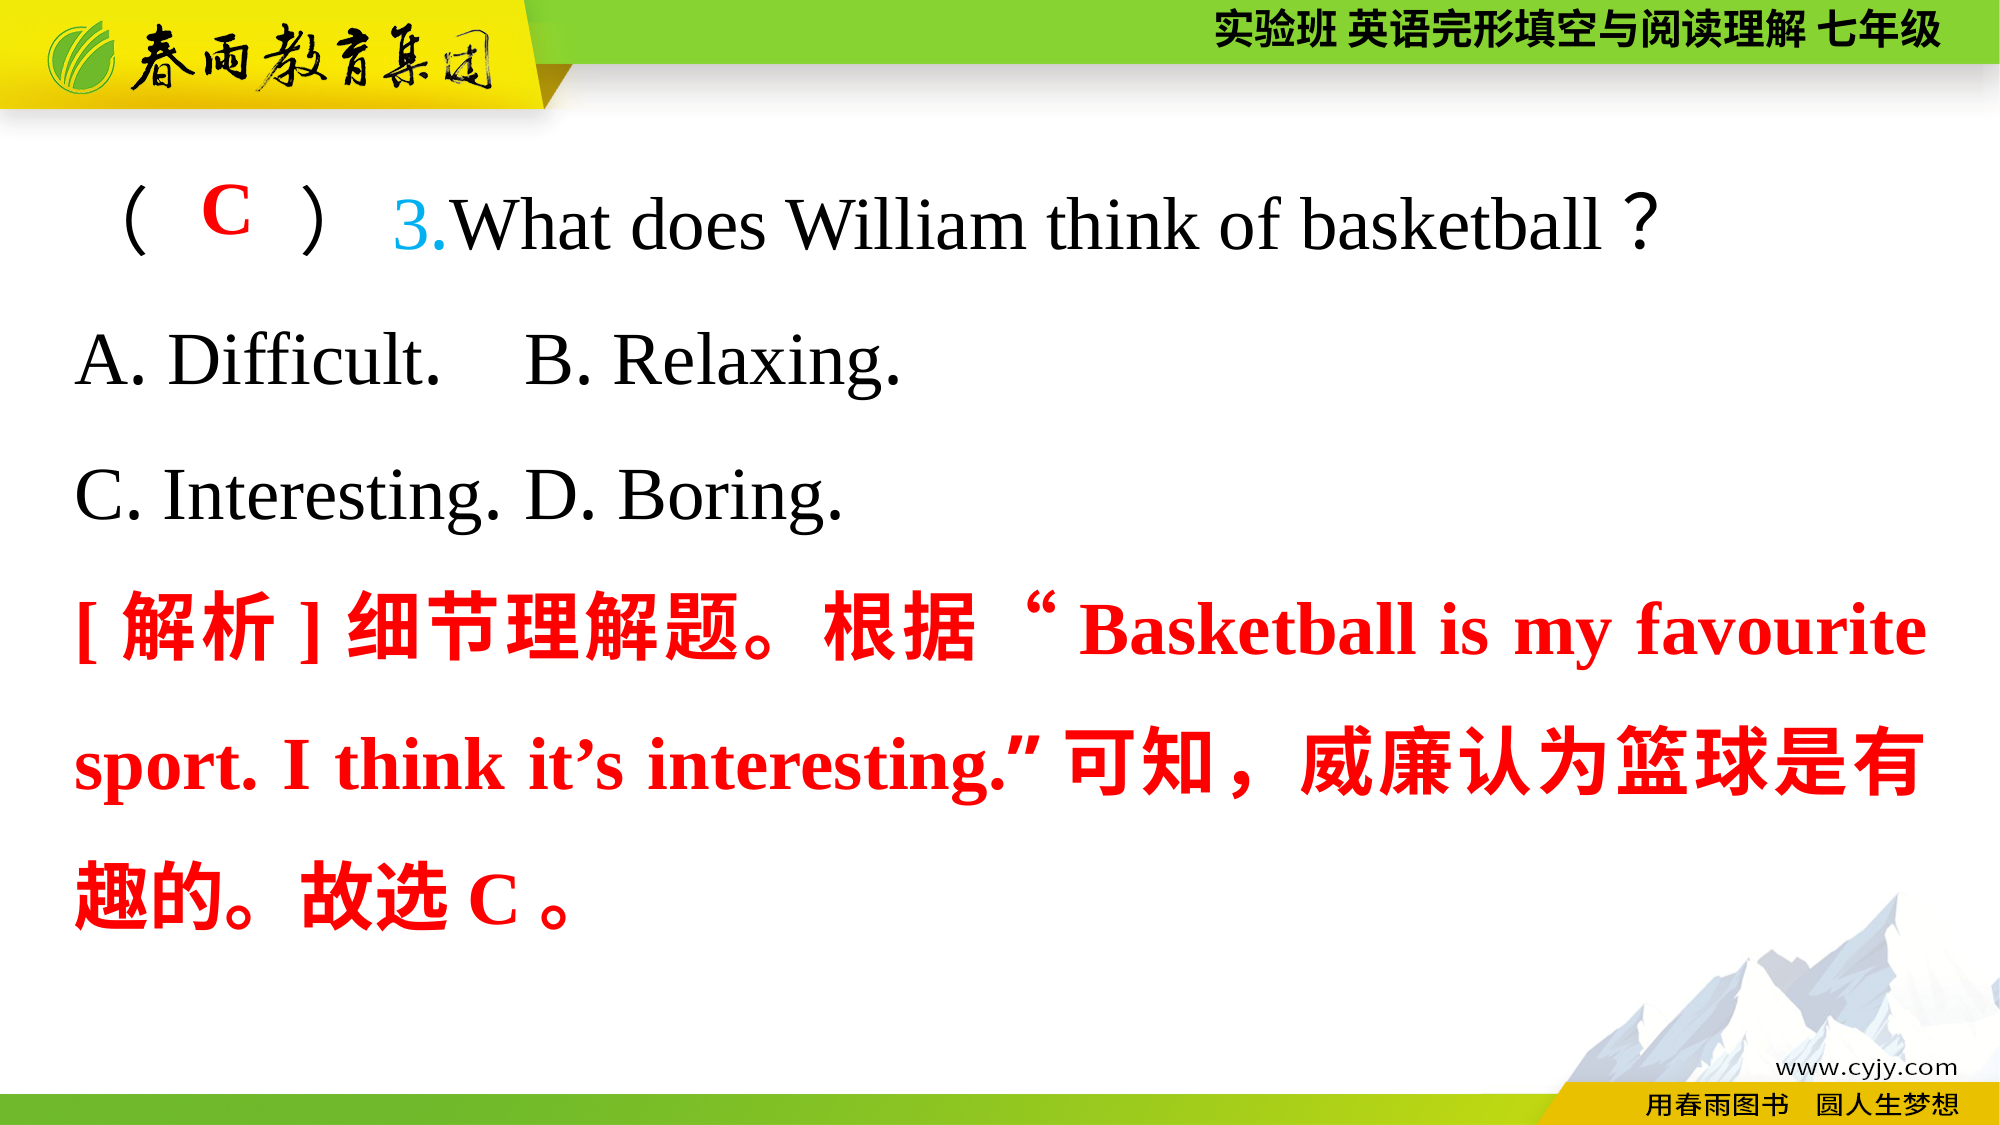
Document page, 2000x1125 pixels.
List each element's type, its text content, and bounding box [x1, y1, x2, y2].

text_box C [185, 152, 270, 258]
text_box [解析]细节理解题。根据“Basketball is my favourite sport. I think it’s interesting.”可知，威廉认为篮球是有趣的。故选C。 [59, 527, 1944, 947]
picture [0, 0, 2000, 1125]
list （ ）3.What does William think of basketball？ A. Difficult. B. Relaxing. C. Interesting. D. Boring. [59, 122, 1944, 527]
